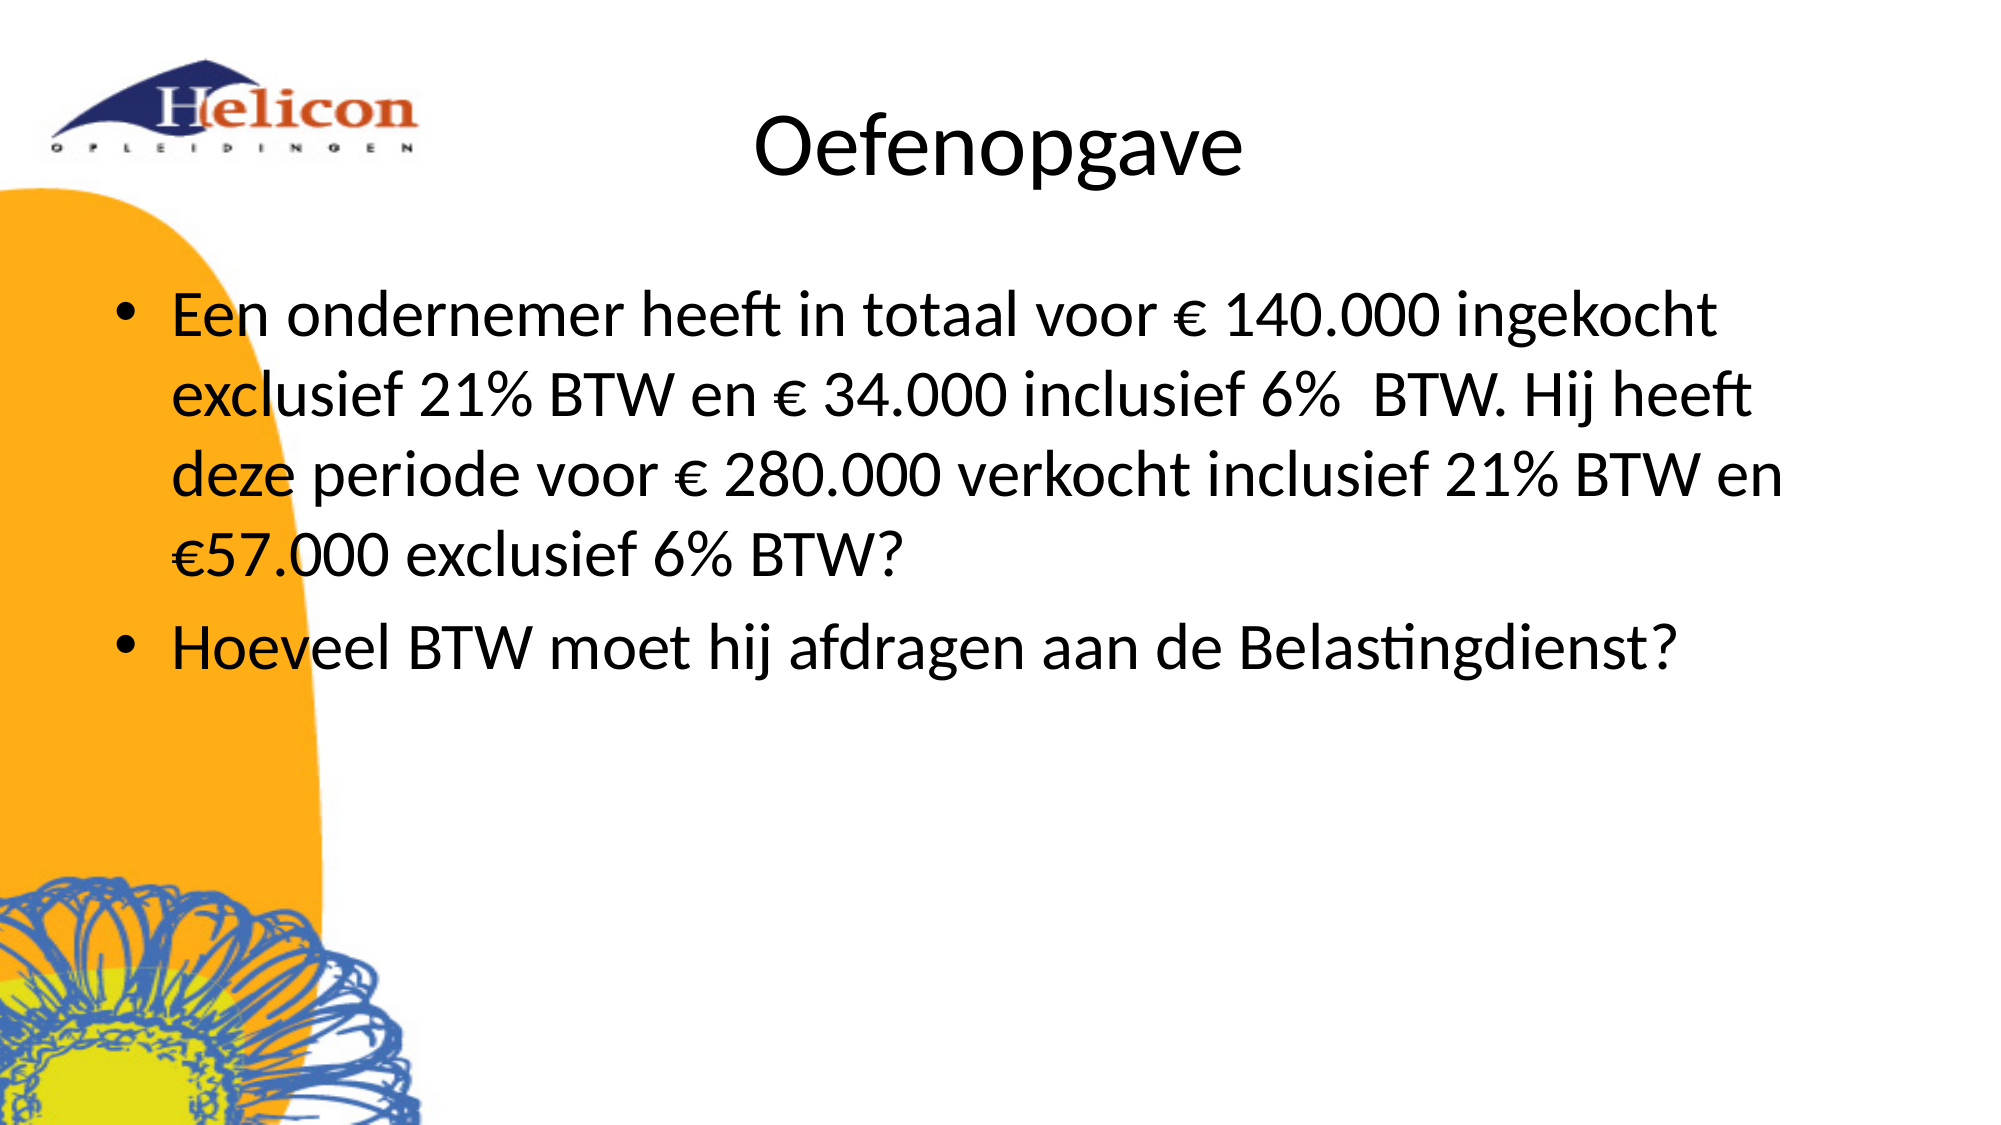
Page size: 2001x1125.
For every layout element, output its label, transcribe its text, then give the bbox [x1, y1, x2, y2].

picture [0, 0, 2001, 1125]
title Oefenopgave [99, 45, 1900, 233]
list Een ondernemer heeft in totaal voor € 140.000 ingekocht exclusief 21% BTW en € 34.000 inclusief 6% BTW. Hij heeft deze periode voor € 280.000 verkocht inclusief 21% BTW en €57.000 exclusief 6% BTW? Hoeveel BTW moet hij afdragen aan de Belastingdienst? [99, 262, 1900, 1005]
